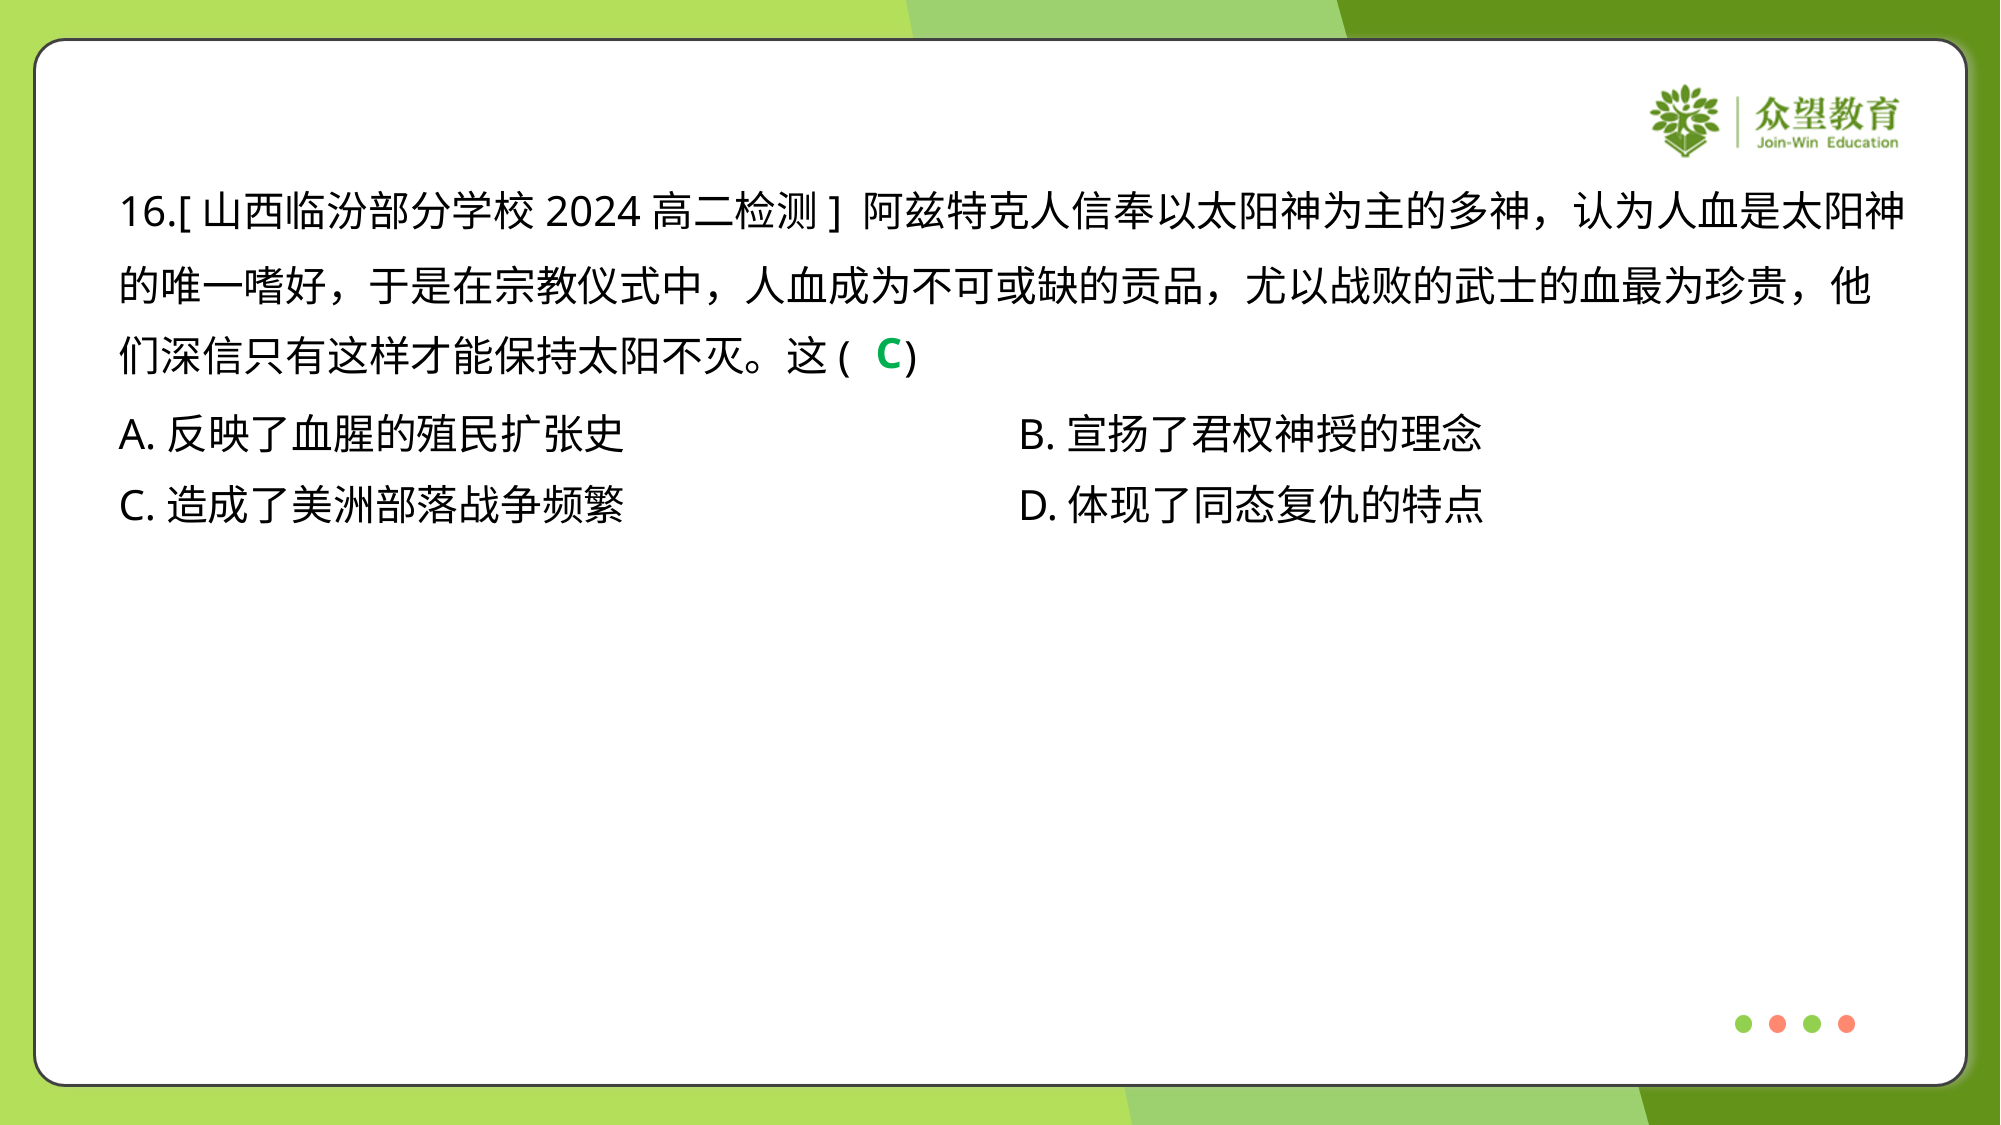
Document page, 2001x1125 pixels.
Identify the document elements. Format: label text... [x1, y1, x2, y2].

text_box A.反映了血腥的殖民扩张史 B.宣扬了君权神授的理念 C.造成了美洲部落战争频繁 D.体现了同态复仇的特点 [118, 382, 1883, 522]
text_box 16.[山西临汾部分学校2024高二检测] 阿兹特克人信奉以太阳神为主的多神，认为人血是太阳神 的唯一嗜好，于是在宗教仪式中，人血成为不可或缺的贡品，尤以战败的武士的血最为珍贵，他 们深信只有这样才能保持太阳不灭。这( ) [118, 159, 1883, 373]
text_box C [859, 306, 918, 371]
picture [0, 0, 2000, 1125]
